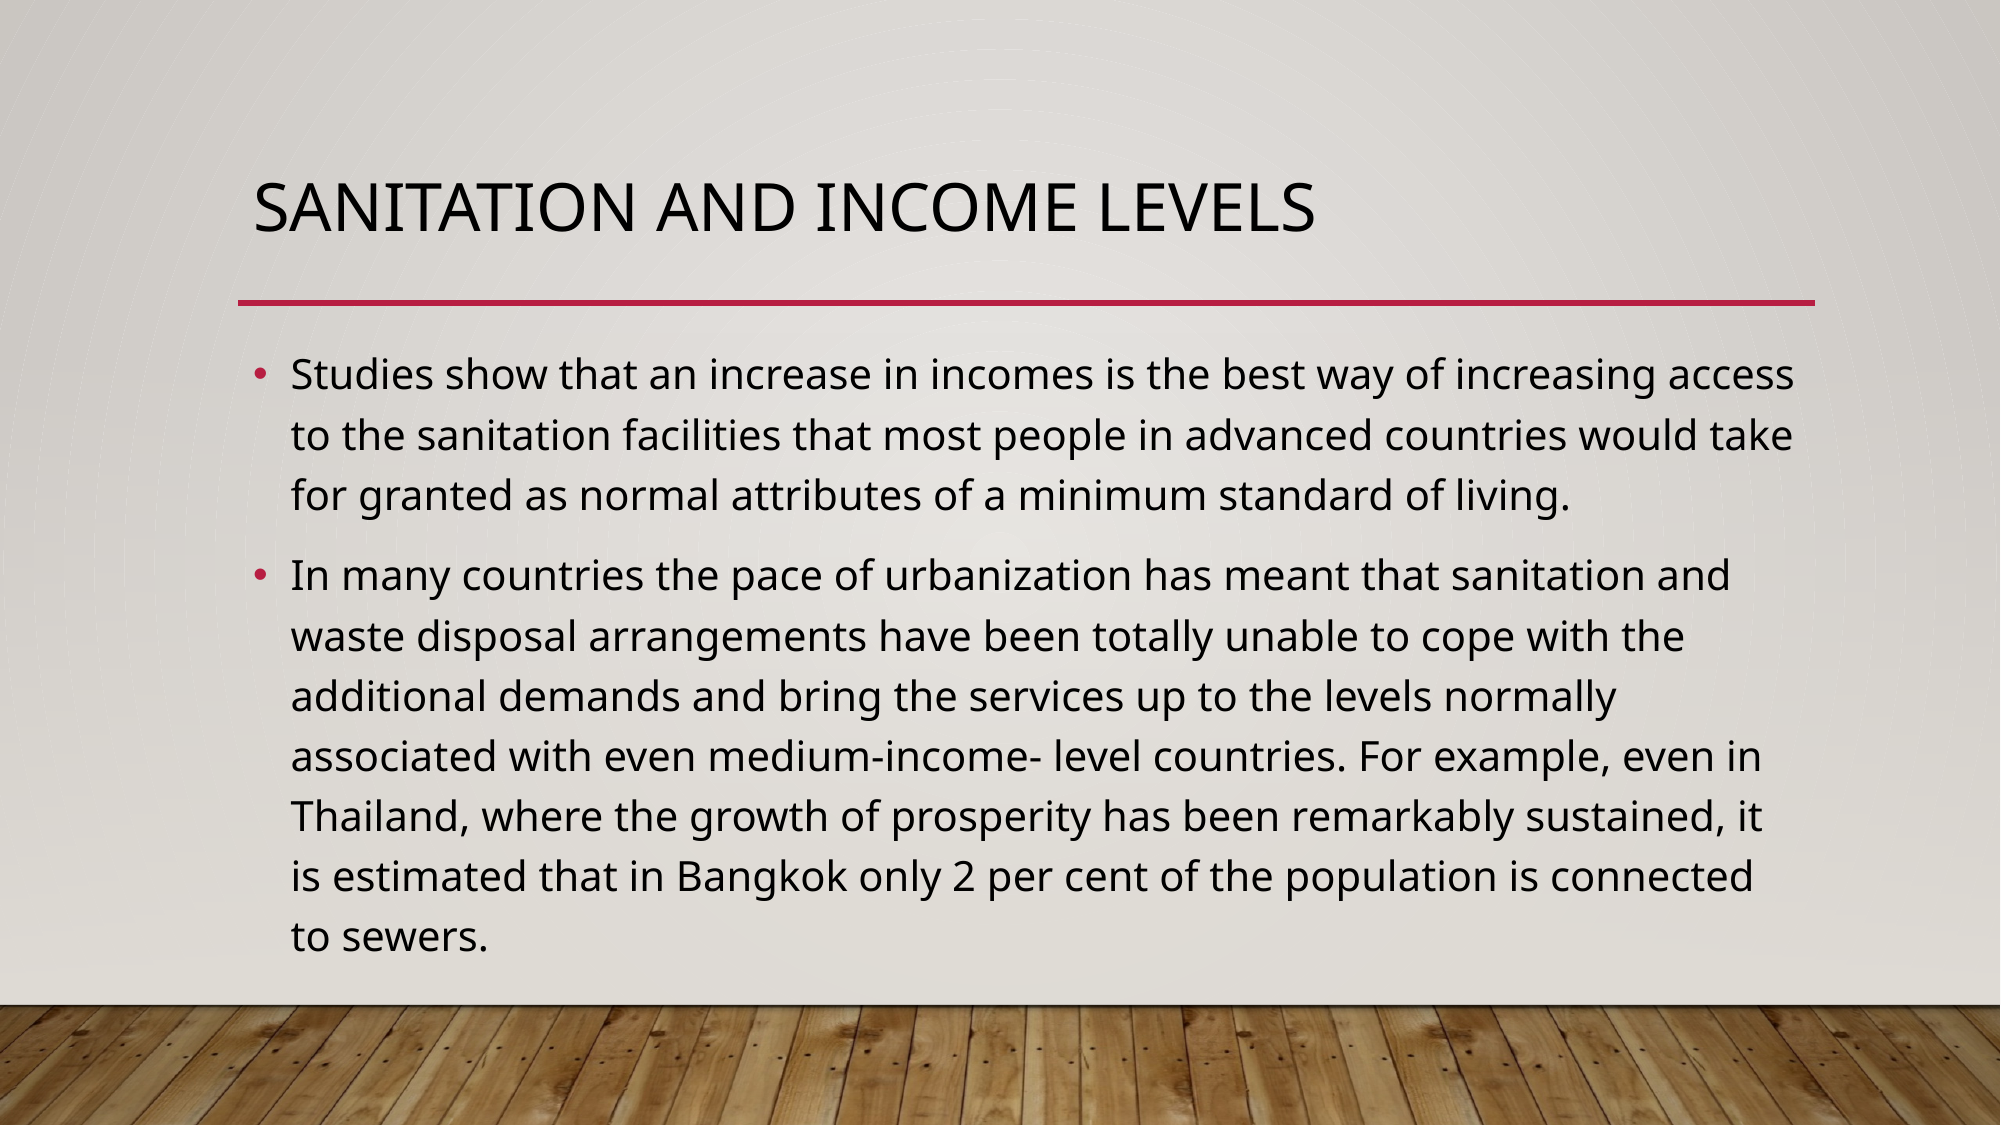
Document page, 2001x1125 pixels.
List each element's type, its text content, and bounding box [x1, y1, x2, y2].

list Studies show that an increase in incomes is the best way of increasing access to the sanitation facilities that most people in advanced countries would take for granted as normal attributes of a minimum standard of living. In many countries the pace of urbanization has meant that sanitation and waste disposal arrangements have been totally unable to cope with the additional demands and bring the services up to the levels normally associated with even medium-income- level countries. For example, even in Thailand, where the growth of prosperity has been remarkably sustained, it is estimated that in Bangkok only 2 per cent of the population is connected to sewers. [238, 330, 1814, 992]
title Sanitation and Income Levels [238, 166, 1814, 305]
picture [0, 1005, 2000, 1125]
